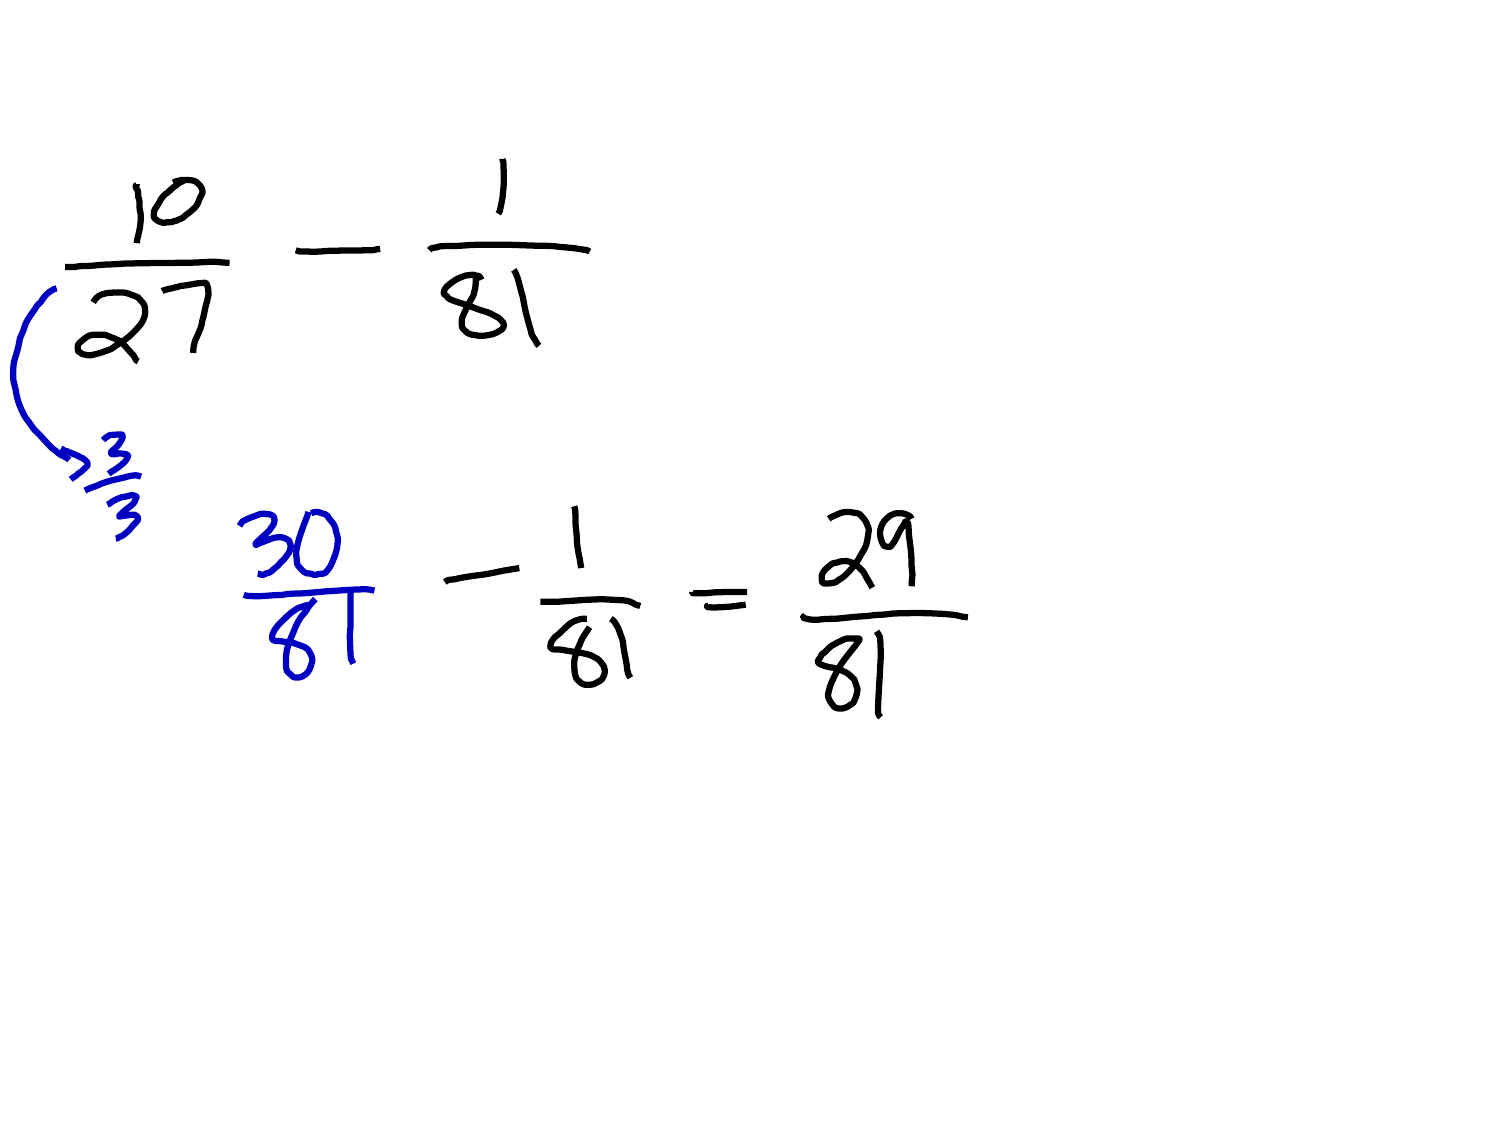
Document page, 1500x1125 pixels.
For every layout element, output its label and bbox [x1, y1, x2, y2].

text_box [444, 567, 520, 583]
text_box [879, 512, 914, 587]
text_box [817, 637, 861, 710]
text_box [428, 243, 591, 253]
text_box [513, 269, 540, 347]
text_box [295, 248, 381, 253]
text_box [610, 618, 632, 679]
text_box [802, 612, 968, 621]
text_box [820, 511, 874, 589]
text_box [349, 590, 355, 664]
text_box [102, 433, 129, 475]
text_box [12, 287, 69, 457]
text_box [238, 512, 292, 576]
text_box [161, 281, 210, 353]
text_box [295, 511, 339, 576]
text_box [107, 494, 139, 540]
text_box [243, 588, 375, 597]
text_box [497, 158, 505, 215]
text_box [706, 603, 746, 609]
text_box [442, 273, 505, 337]
text_box [76, 291, 146, 363]
text_box [84, 474, 142, 492]
text_box [540, 598, 641, 607]
text_box [134, 184, 142, 244]
text_box [271, 598, 316, 679]
text_box [691, 591, 748, 595]
text_box [573, 505, 582, 569]
text_box [152, 179, 204, 224]
text_box [60, 447, 89, 481]
text_box [65, 260, 230, 268]
text_box [549, 617, 606, 686]
text_box [875, 630, 882, 718]
